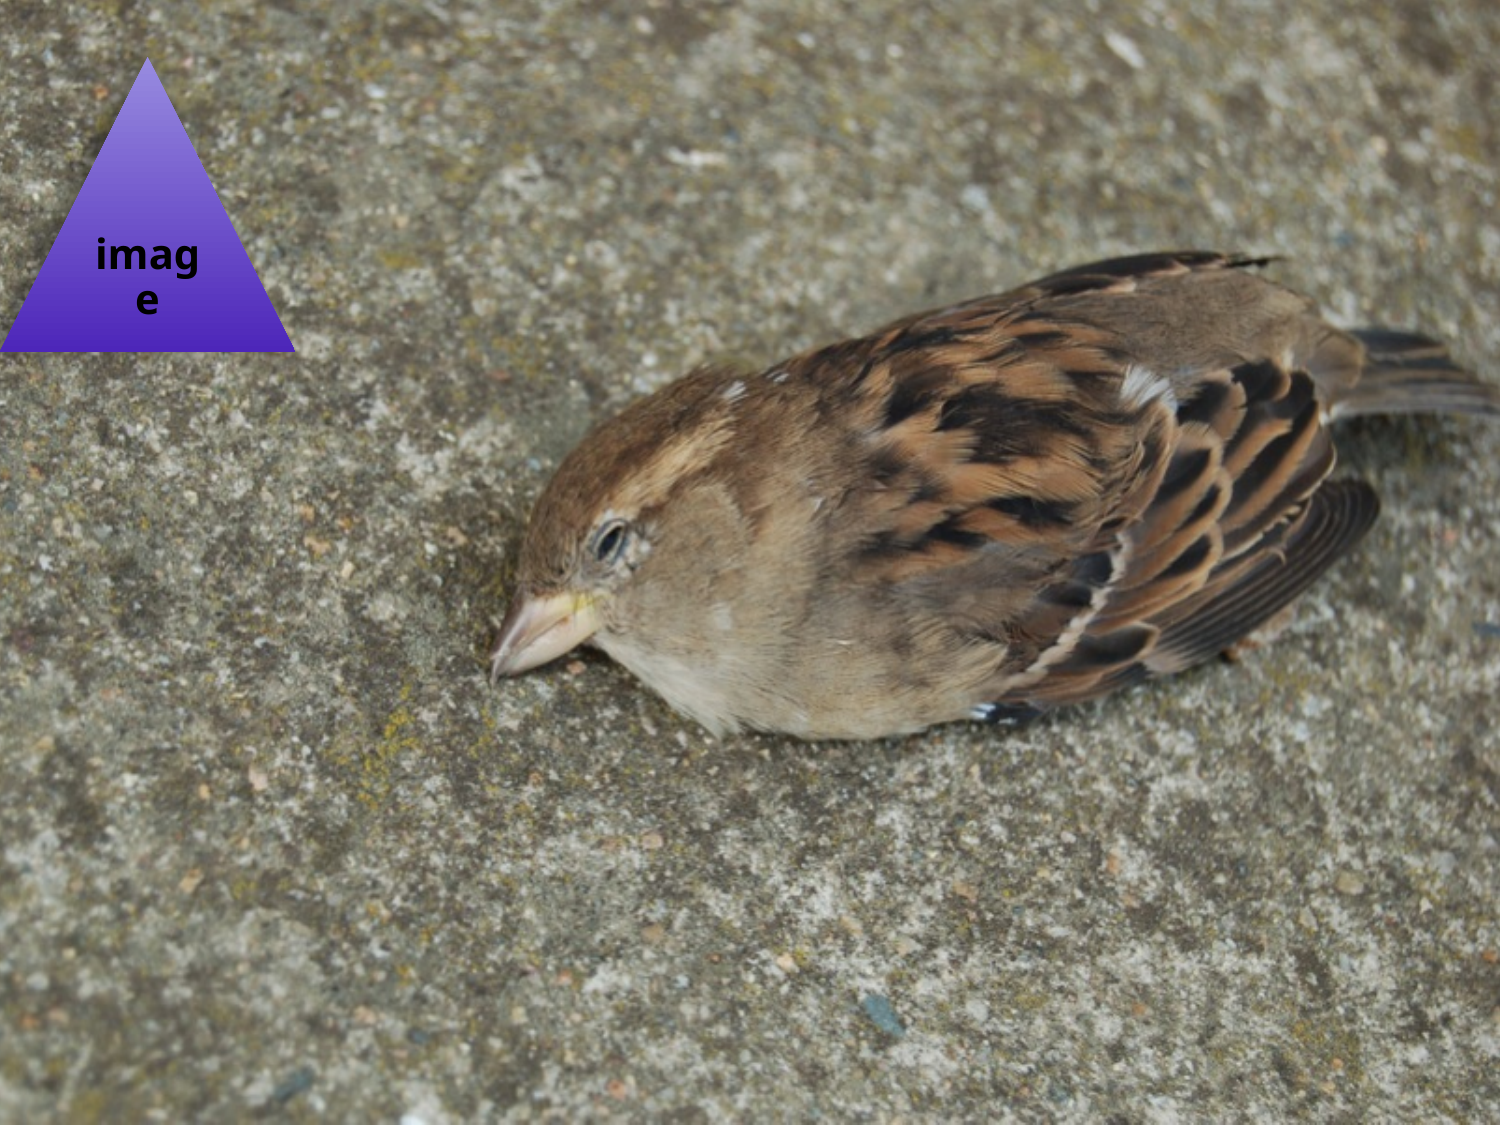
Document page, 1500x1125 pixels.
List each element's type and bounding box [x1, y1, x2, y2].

text_box [0, 56, 296, 353]
picture [0, 0, 1500, 1125]
